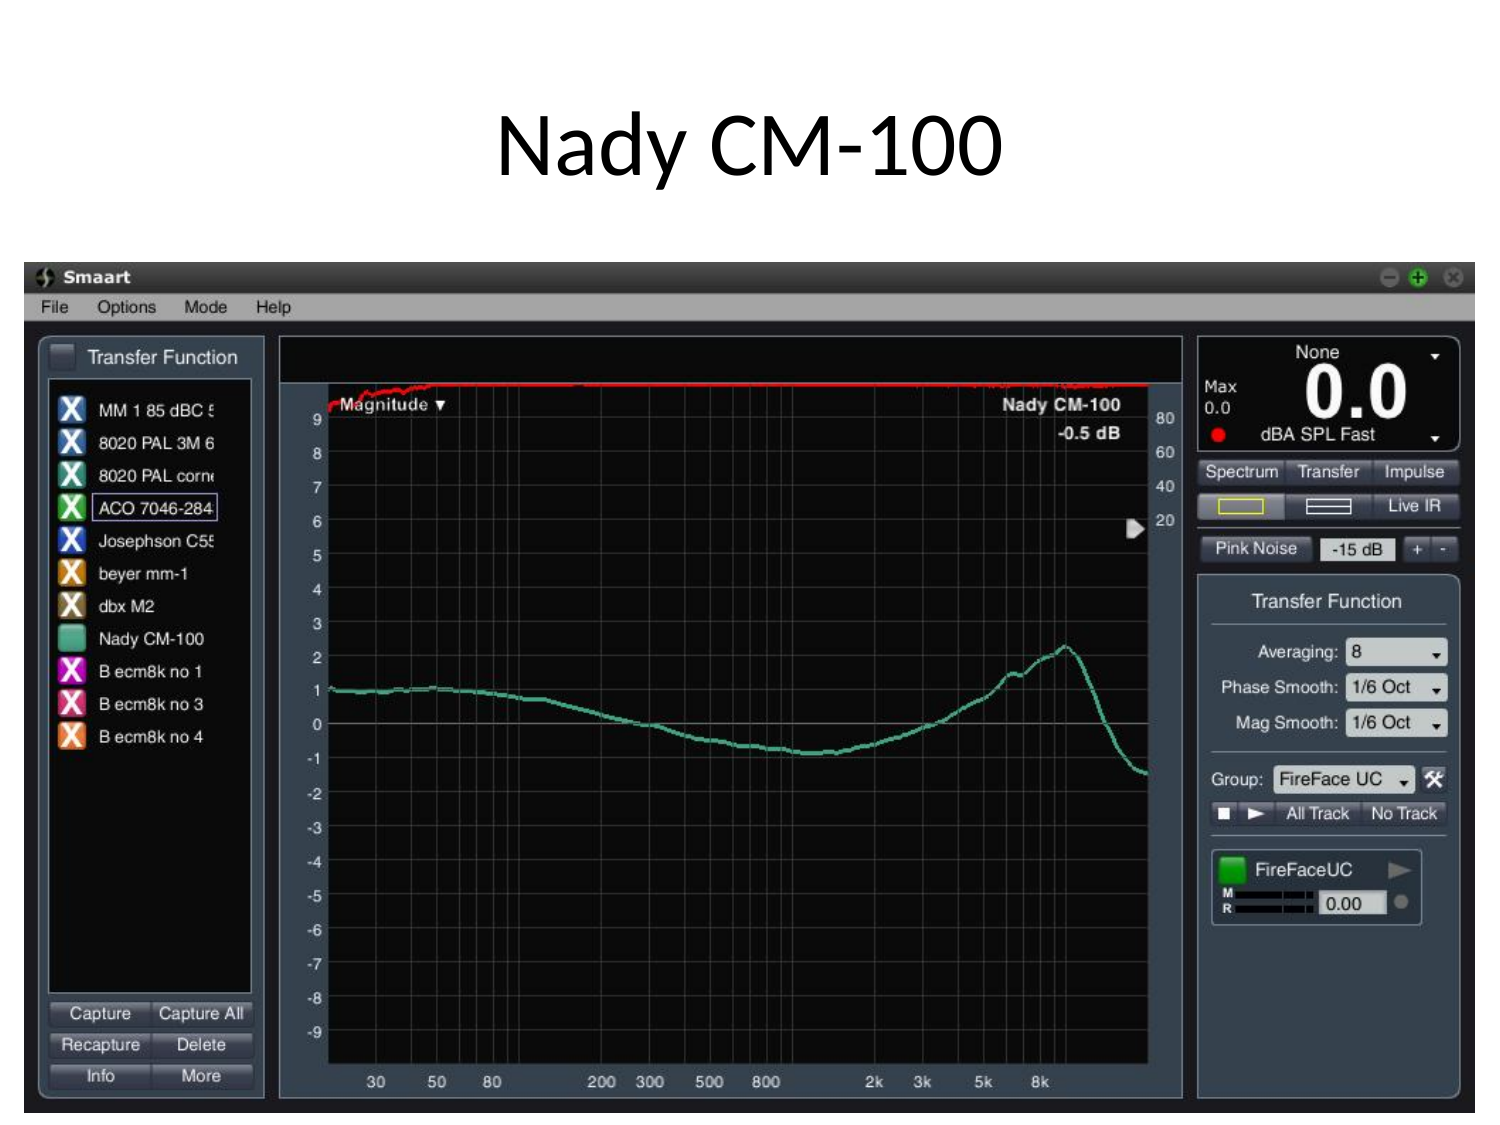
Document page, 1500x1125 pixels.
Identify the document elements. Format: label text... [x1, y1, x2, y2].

picture [23, 262, 1476, 1113]
title Nady CM-100 [75, 45, 1425, 233]
